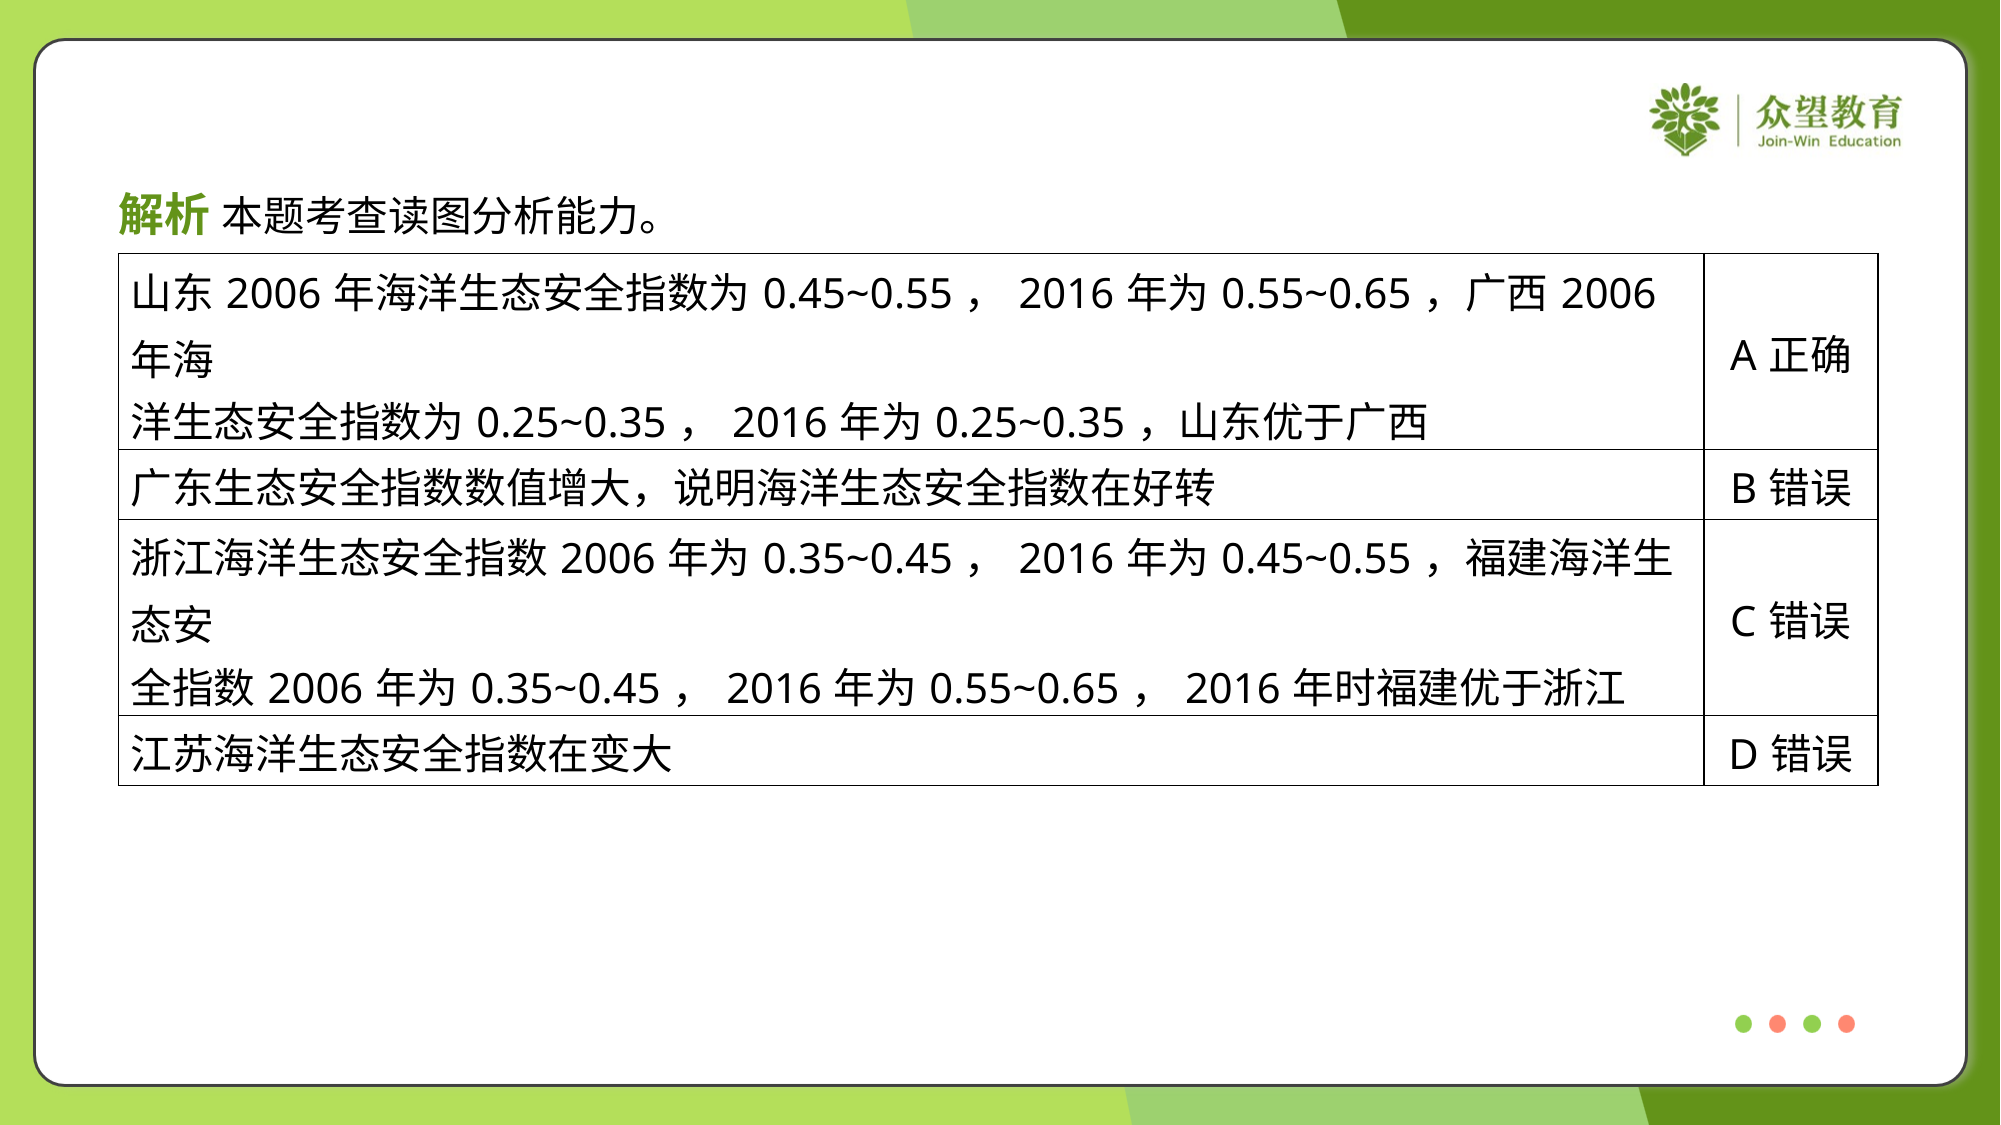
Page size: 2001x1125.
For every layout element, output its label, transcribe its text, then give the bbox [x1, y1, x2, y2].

table_cell 浙江海洋生态安全指数2006年为0.35~0.45，2016年为0.45~0.55，福建海洋生态安 全指数2006年为0.35~0.45，2016年为0.55~0.65，2016年时福建优于浙江 [119, 520, 1703, 715]
picture [0, 0, 2000, 1125]
table_cell 广东生态安全指数数值增大，说明海洋生态安全指数在好转 [119, 450, 1703, 519]
table_cell D错误 [1705, 716, 1877, 785]
table_cell B错误 [1705, 450, 1877, 519]
table_header 山东2006年海洋生态安全指数为0.45~0.55，2016年为0.55~0.65，广西2006年海 洋生态安全指数为0.25~0.35，2016年为0.25~0.35，山东优于广西 [119, 254, 1703, 449]
table_cell C错误 [1705, 520, 1877, 715]
table_header A正确 [1705, 254, 1877, 449]
text_box 解析 本题考查读图分析能力。 [118, 159, 1883, 231]
table_cell 江苏海洋生态安全指数在变大 [119, 716, 1703, 785]
